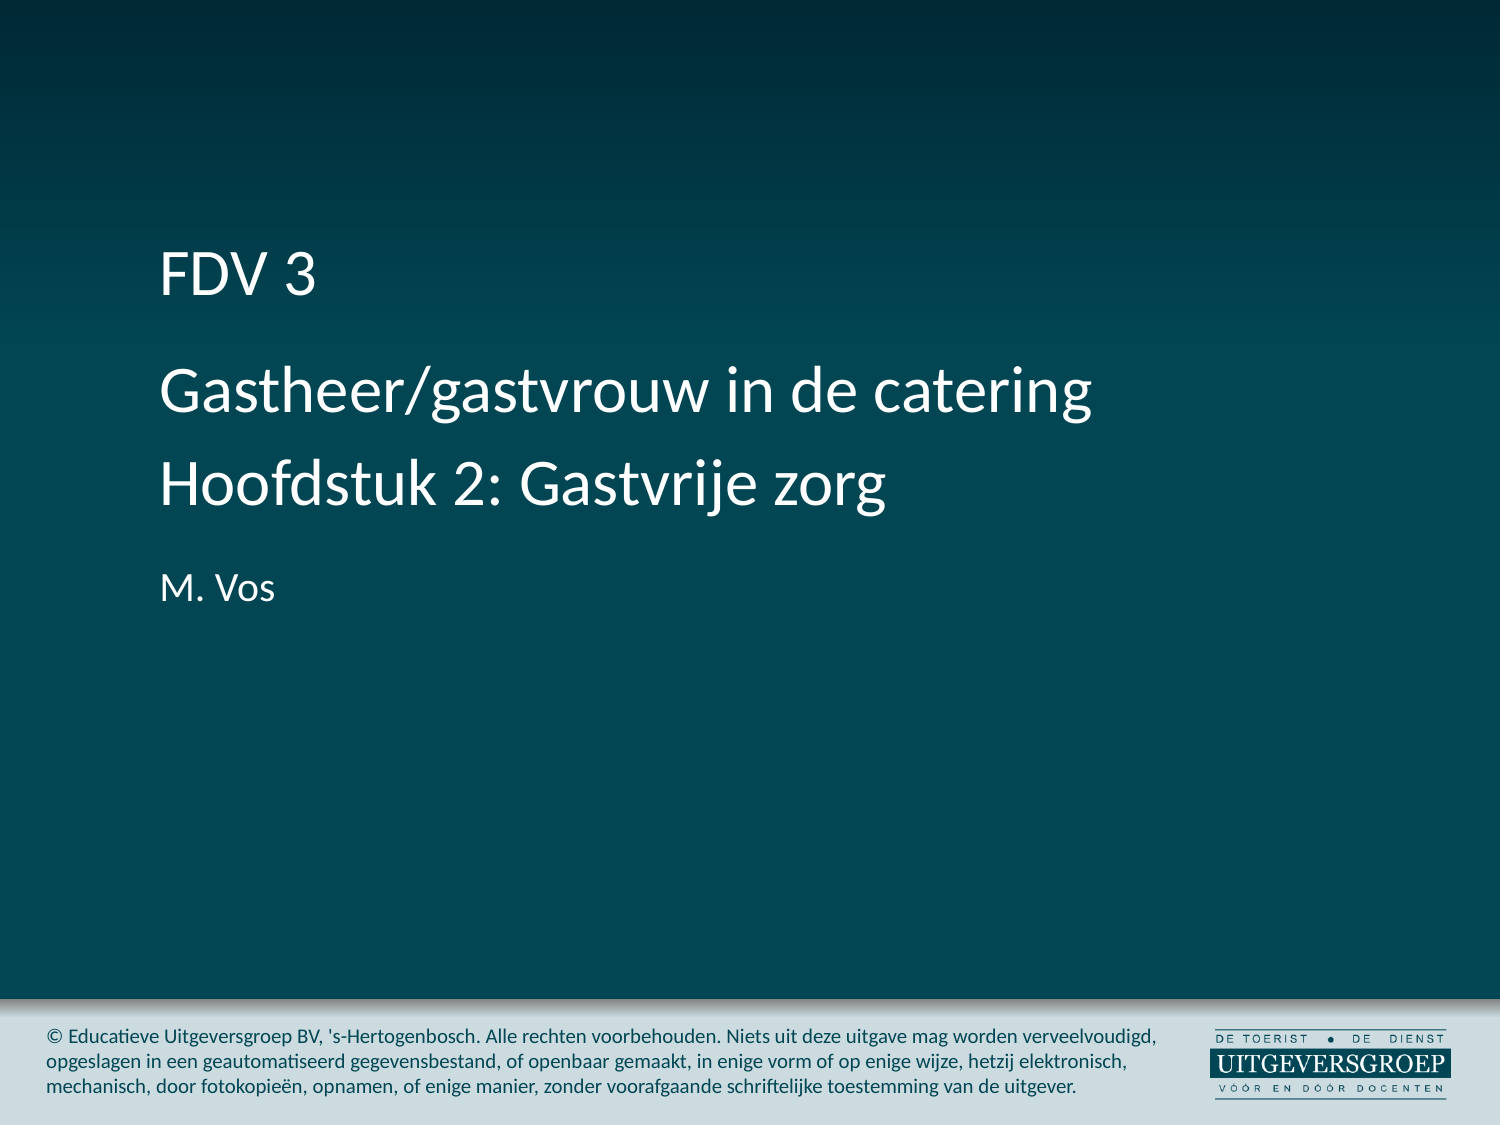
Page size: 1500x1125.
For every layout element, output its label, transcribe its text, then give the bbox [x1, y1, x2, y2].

list FDV 3 [144, 221, 1294, 327]
list Gastheer/gastvrouw in de catering Hoofdstuk 2: Gastvrije zorg [144, 338, 1341, 419]
list M. Vos [144, 552, 1294, 657]
picture [1210, 1021, 1451, 1106]
